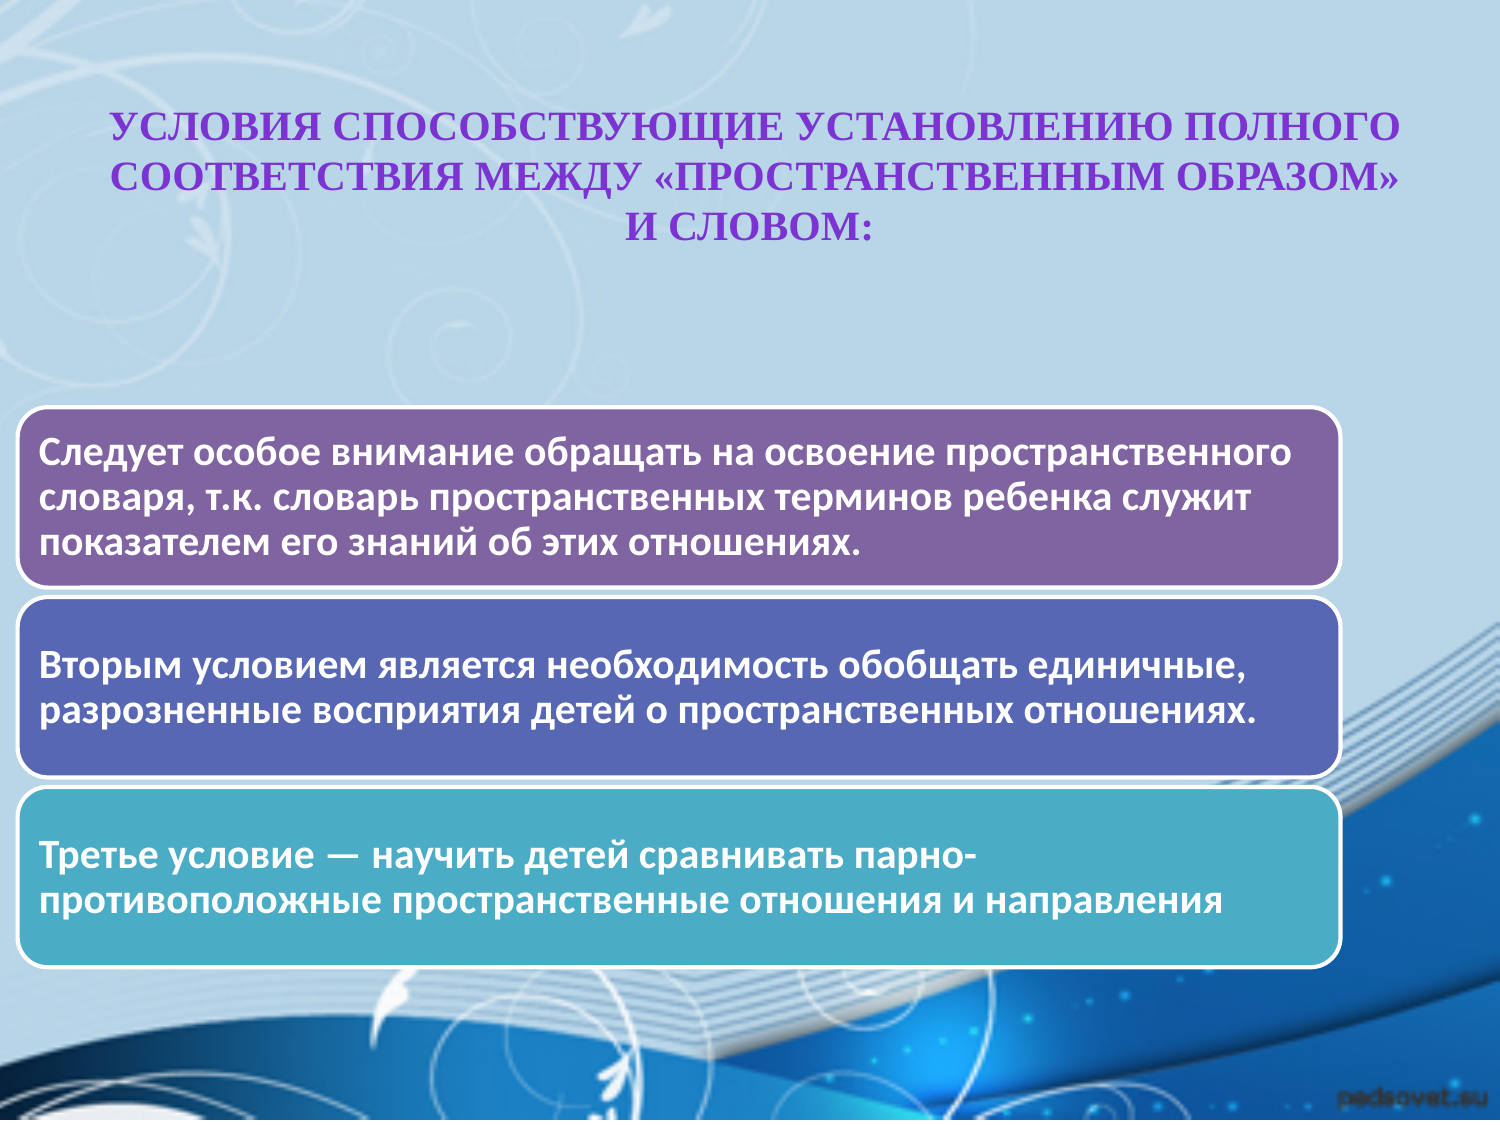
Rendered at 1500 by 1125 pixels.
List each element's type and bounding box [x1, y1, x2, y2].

list [0, 0, 1500, 1121]
text_box [17, 325, 1341, 1049]
